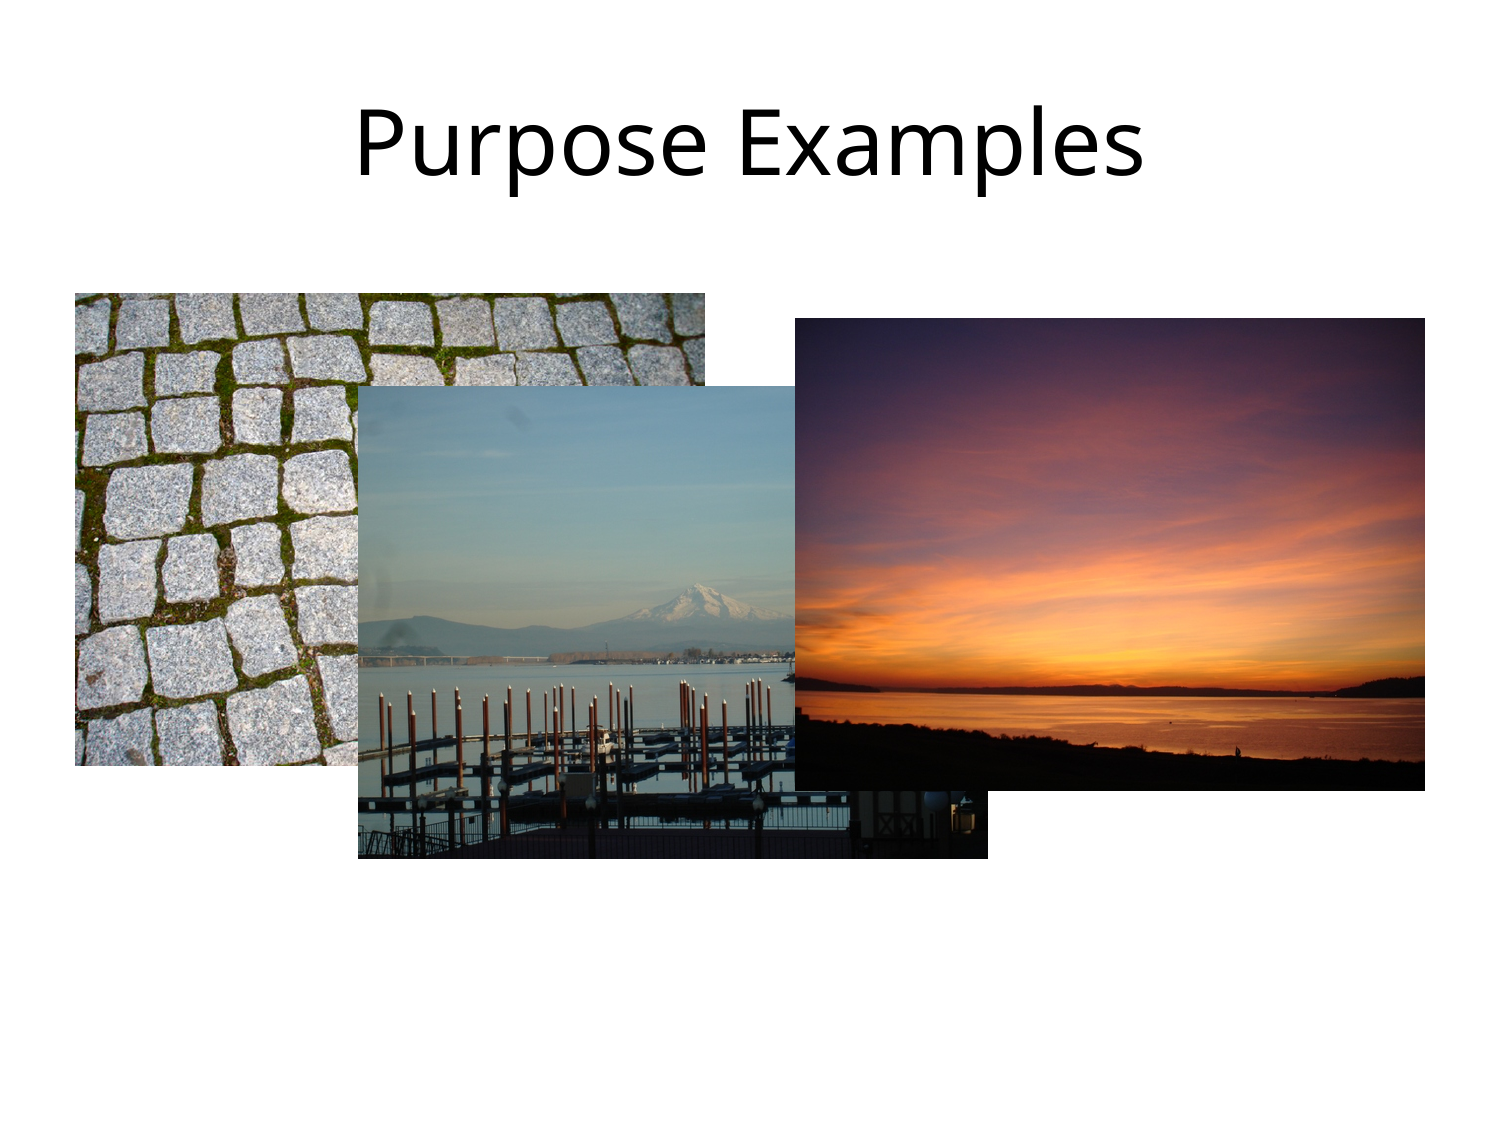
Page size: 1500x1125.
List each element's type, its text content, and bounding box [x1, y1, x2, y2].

picture [74, 269, 1426, 883]
title Purpose Examples [75, 45, 1425, 233]
